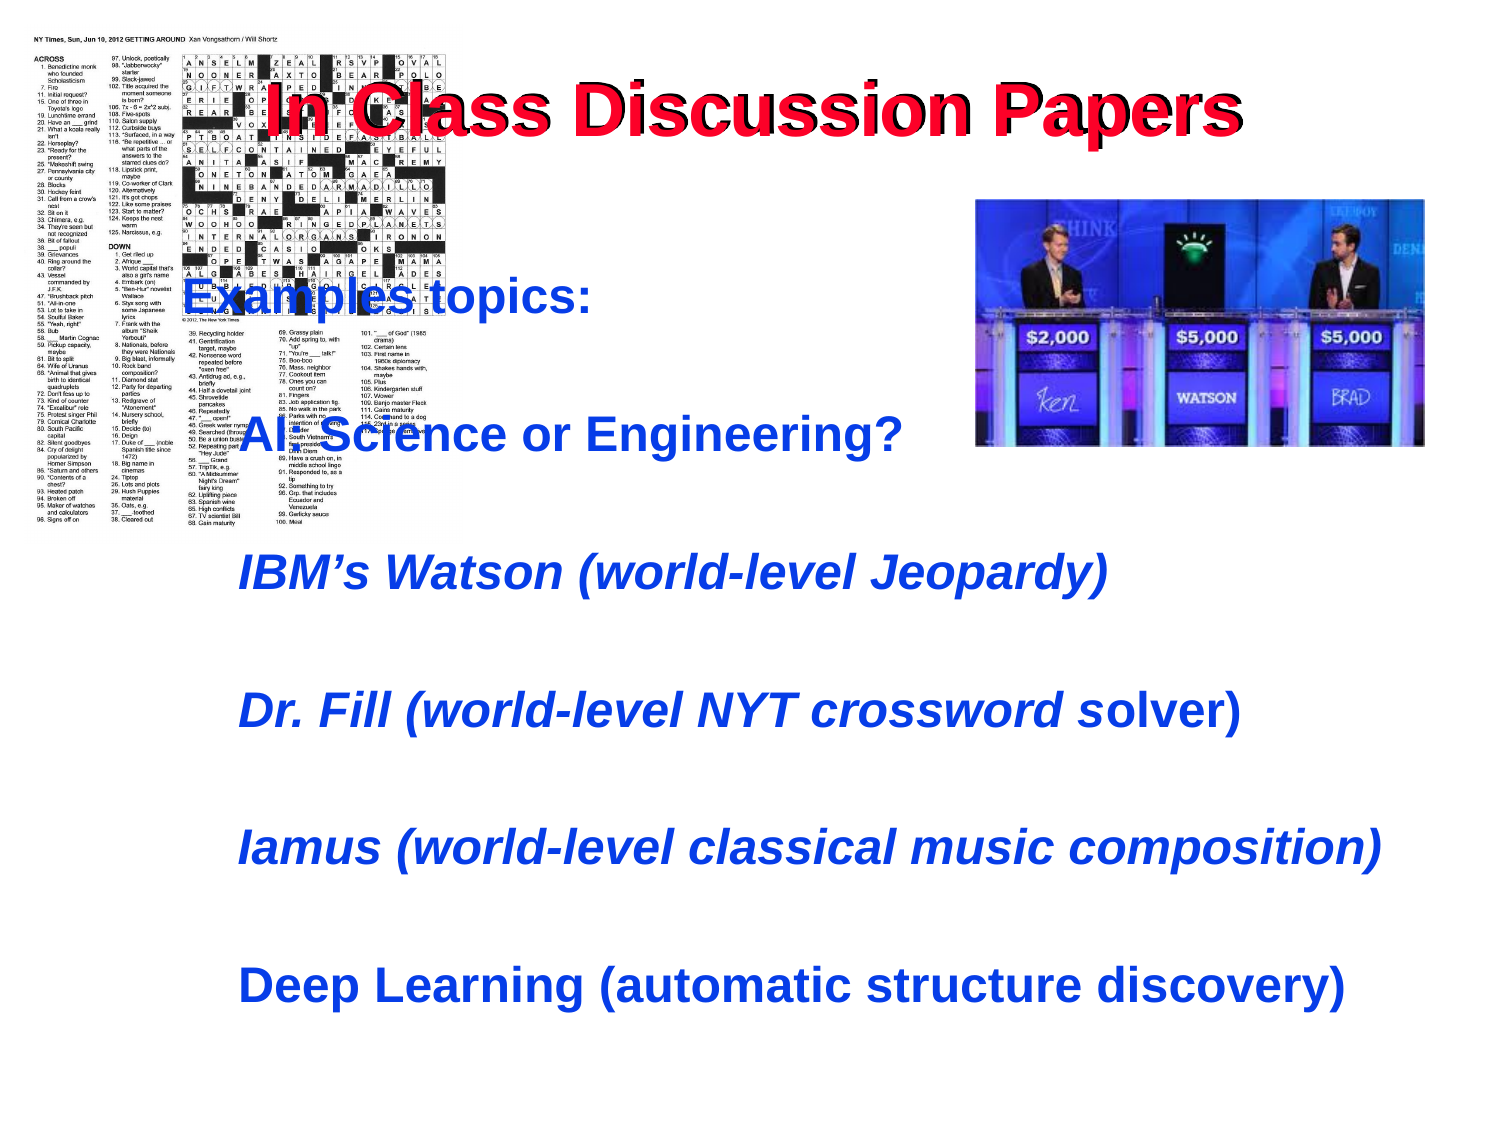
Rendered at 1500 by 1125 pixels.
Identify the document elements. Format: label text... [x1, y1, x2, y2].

picture [974, 199, 1426, 447]
list Examples topics: AI: Science or Engineering? IBM’s Watson (world-level Jeopardy) Dr. Fill (world-level NYT crossword solver) Iamus (world-level classical music composition) Deep Learning (automatic structure discovery) [166, 262, 1425, 948]
title In Class Discussion Papers [466, 37, 1344, 186]
picture [24, 24, 463, 544]
